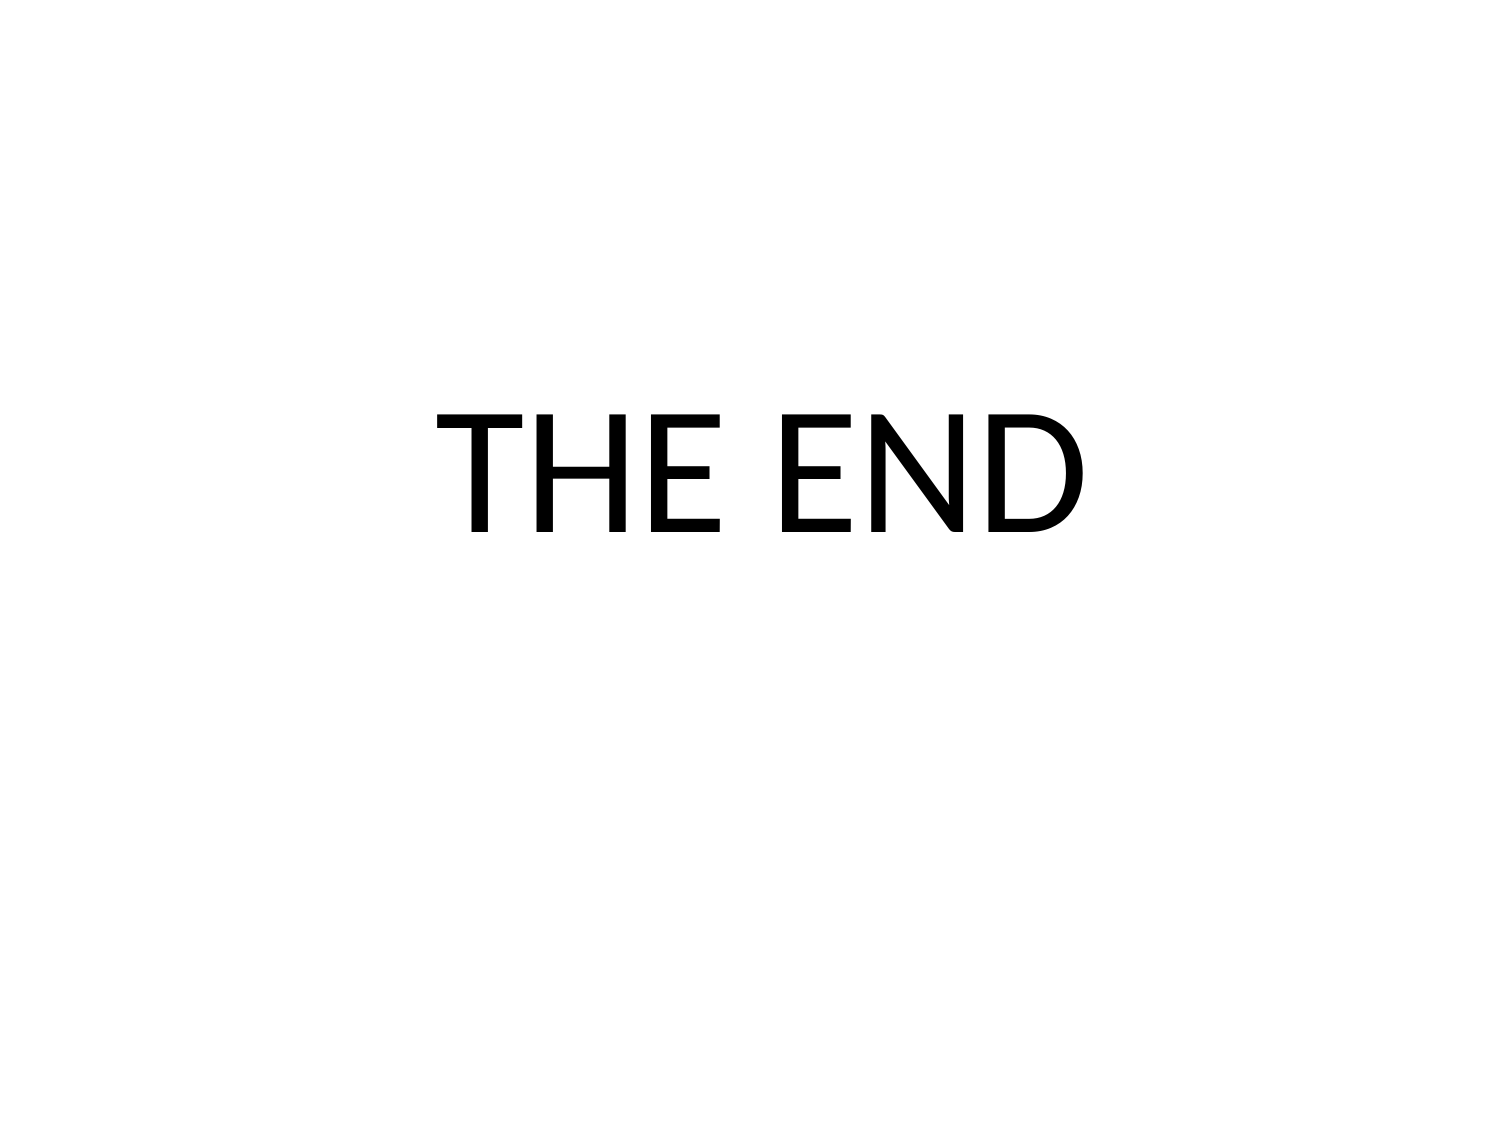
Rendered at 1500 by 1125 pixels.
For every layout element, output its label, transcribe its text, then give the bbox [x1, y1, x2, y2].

title THE END [237, 512, 1288, 625]
